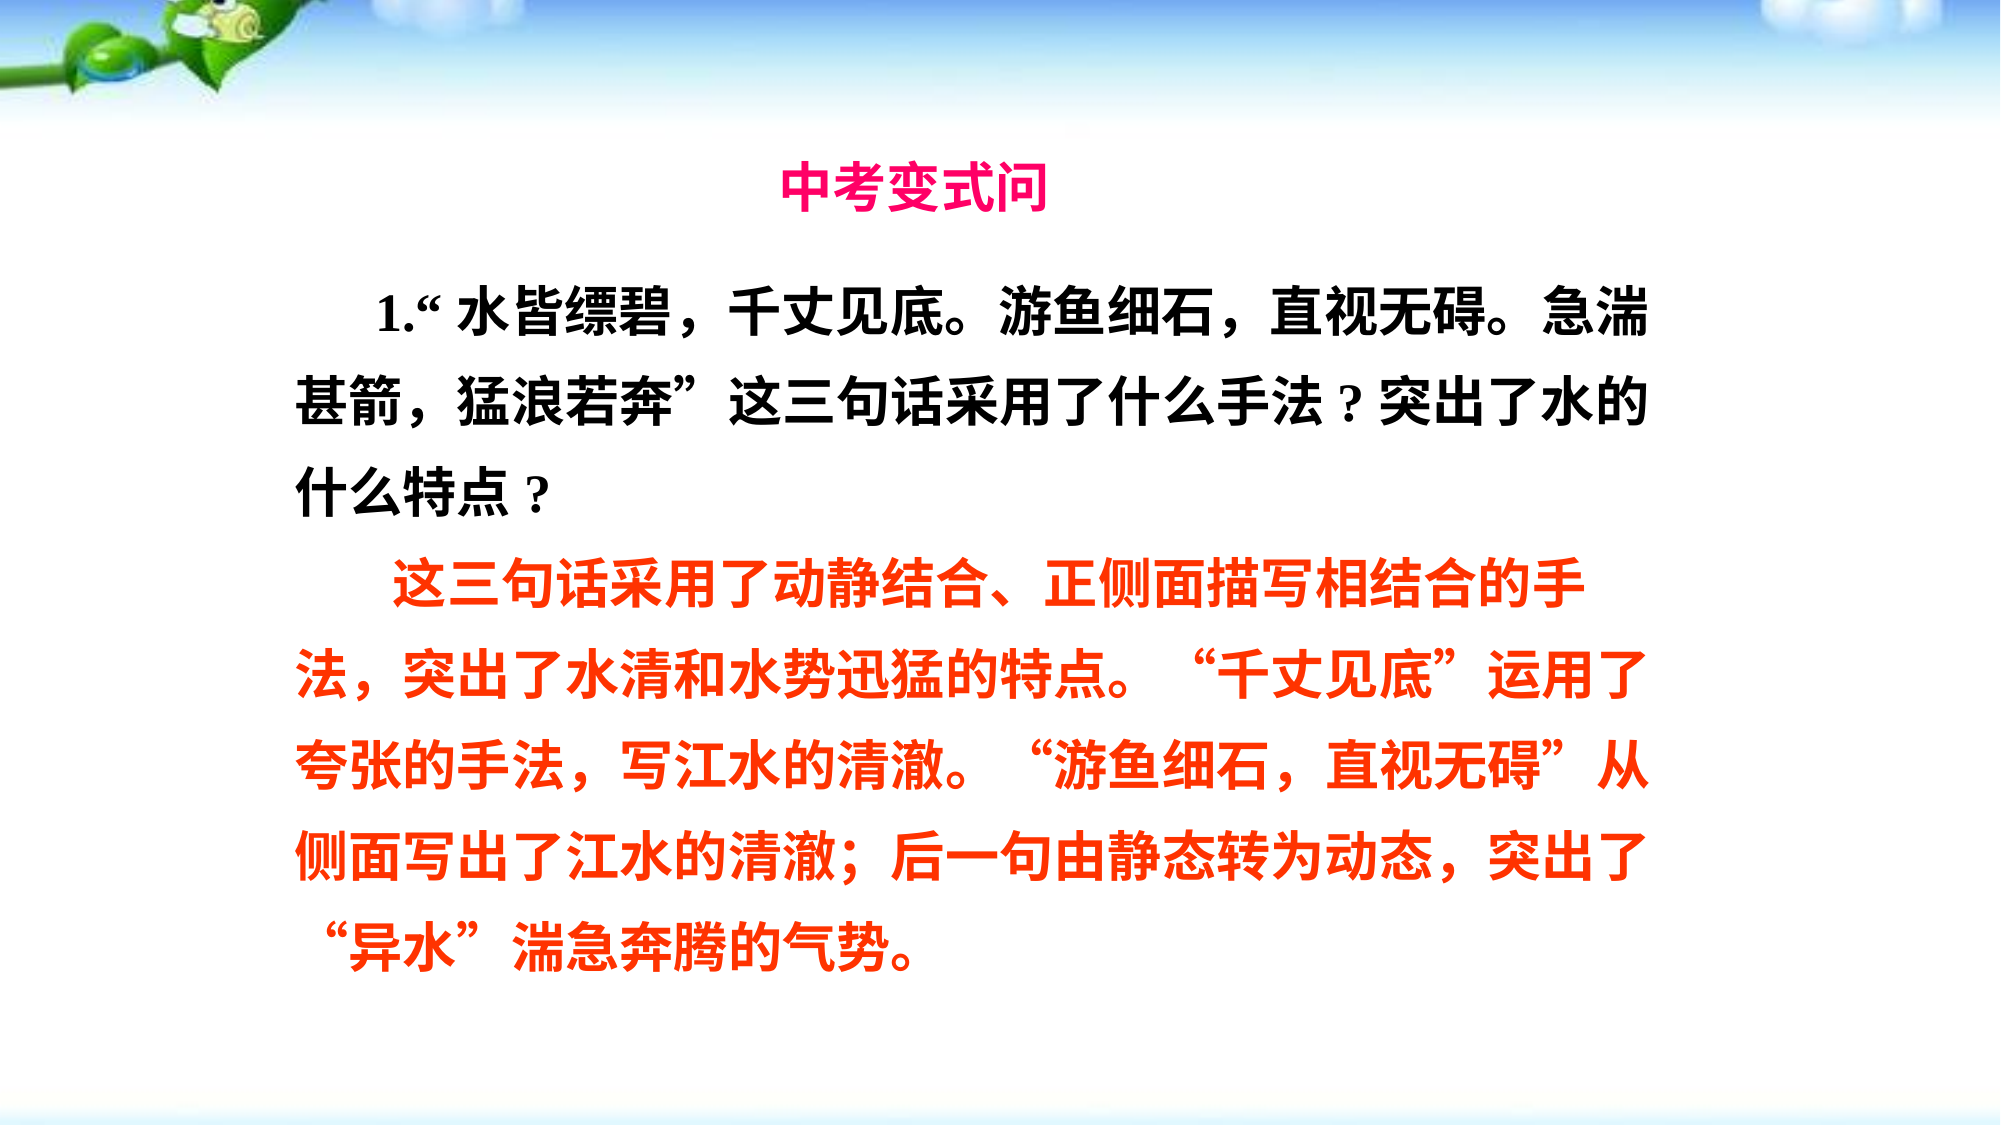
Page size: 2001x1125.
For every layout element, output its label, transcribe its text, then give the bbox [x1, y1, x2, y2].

text_box 1.“水皆缥碧，千丈见底。游鱼细石，直视无碍。急湍甚箭，猛浪若奔”这三句话采用了什么手法?突出了水的什么特点? 这三句话采用了动静结合、正侧面描写相结合的手法，突出了水清和水势迅猛的特点。“千丈见底”运用了夸张的手法，写江水的清澈。“游鱼细石，直视无碍”从侧面写出了江水的清澈；后一句由静态转为动态，突出了“异水”湍急奔腾的气势。 [279, 243, 1709, 1104]
picture [0, 0, 2001, 1125]
text_box 中考变式问 [763, 145, 1065, 226]
